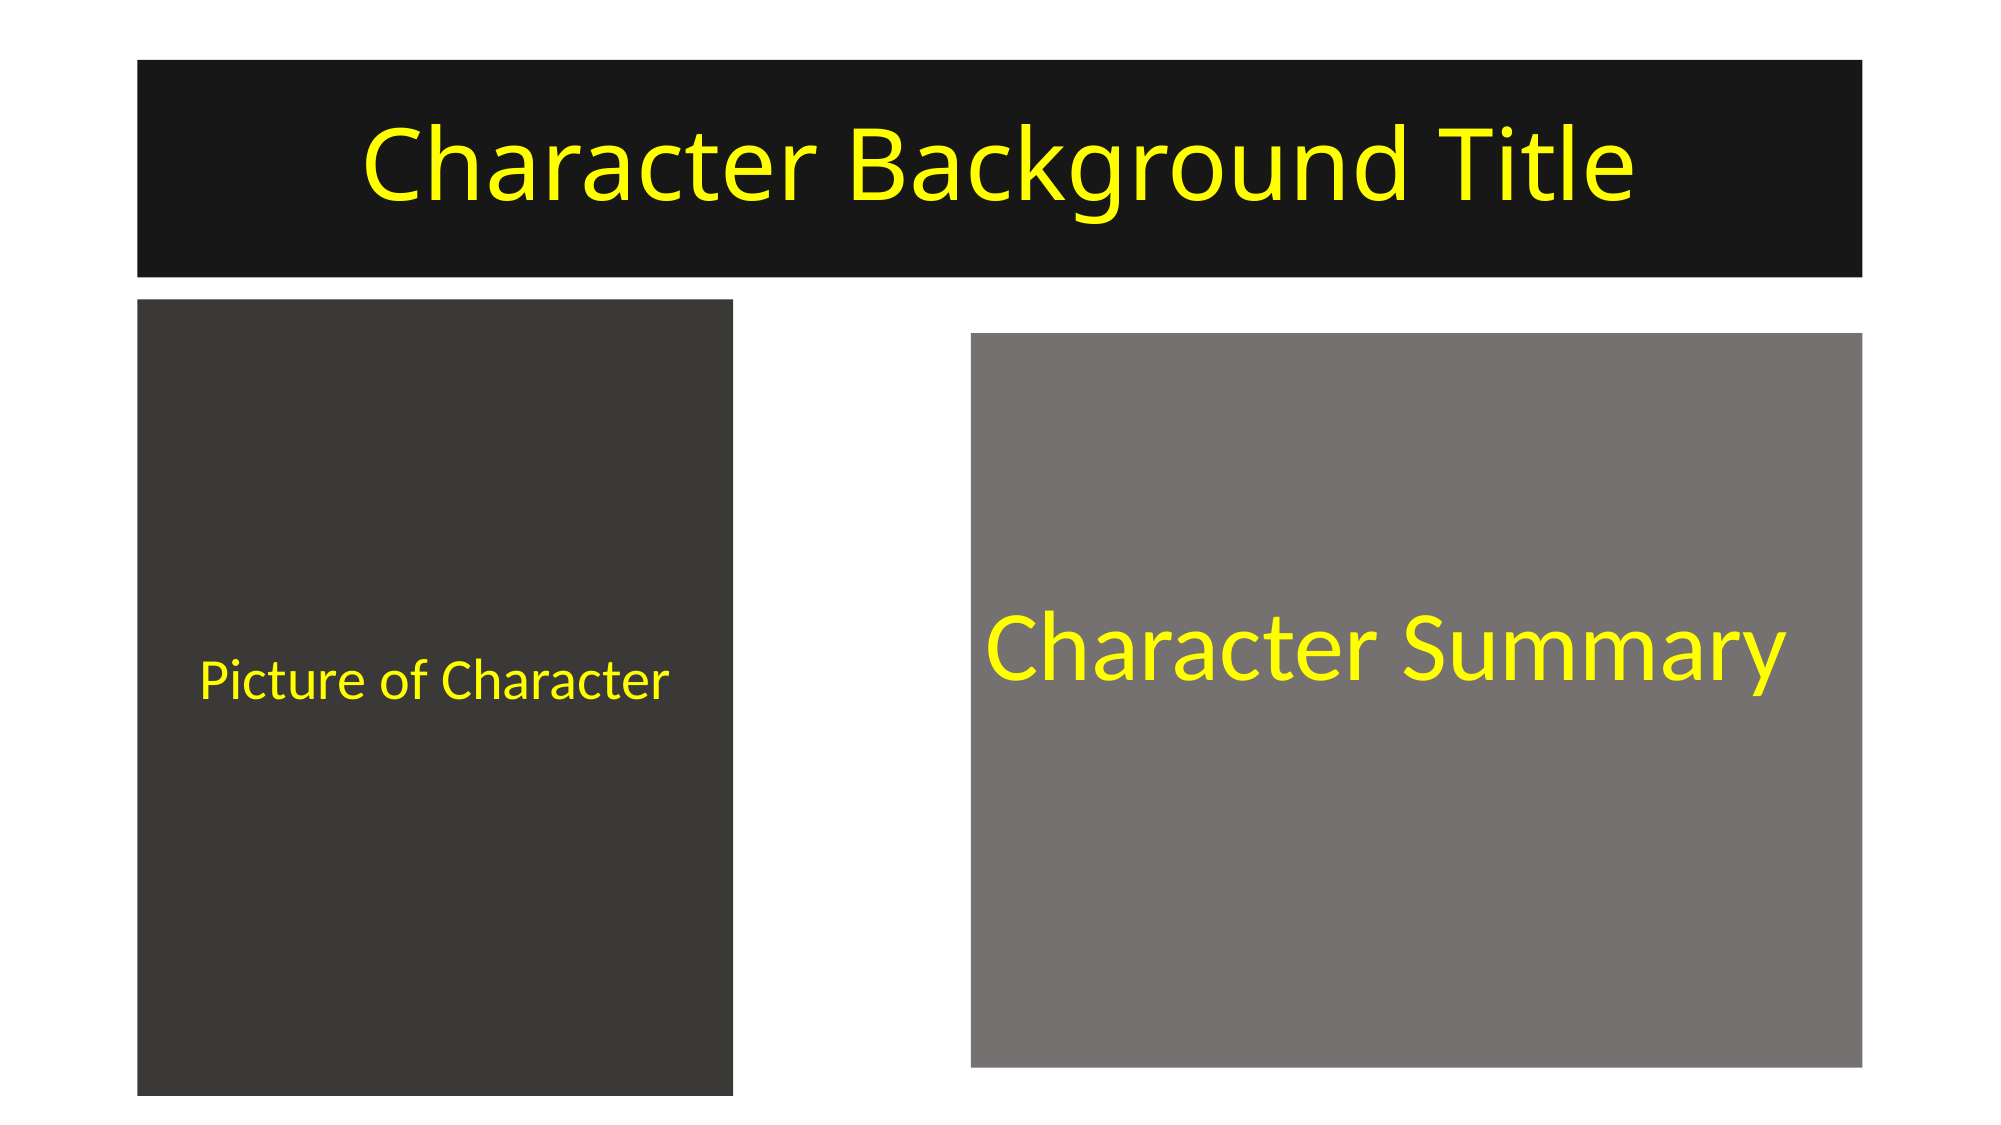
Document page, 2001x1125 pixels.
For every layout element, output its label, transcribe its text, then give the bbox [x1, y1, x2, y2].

list Picture of Character [137, 299, 734, 1096]
title Character Background Title [137, 59, 1863, 278]
text_box Character Summary [970, 333, 1863, 1068]
